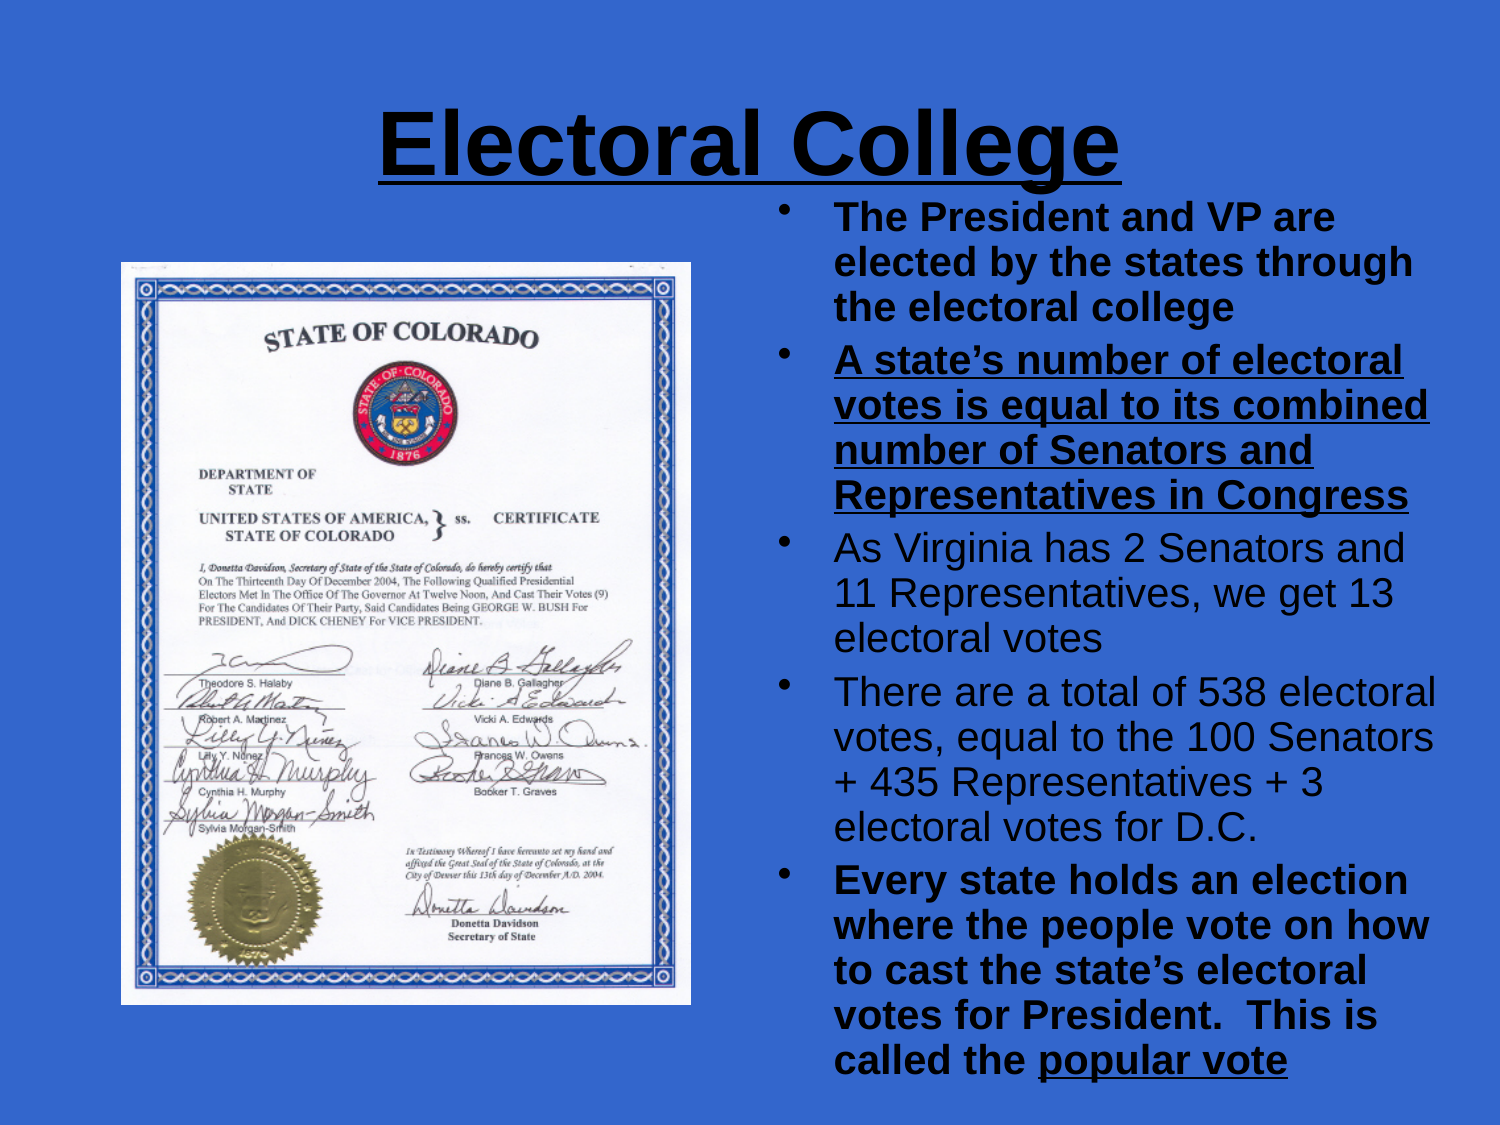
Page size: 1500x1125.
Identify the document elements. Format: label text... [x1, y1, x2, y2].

title Electoral College [75, 45, 1425, 233]
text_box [121, 262, 691, 1006]
list The President and VP are elected by the states through the electoral college A state’s number of electoral votes is equal to its combined number of Senators and Representatives in Congress As Virginia has 2 Senators and 11 Representatives, we get 13 electoral votes There are a total of 538 electoral votes, equal to the 100 Senators + 435 Representatives + 3 electoral votes for D.C. Every state holds an election where the people vote on how to cast the state’s electoral votes for President. This is called the popular vote [762, 187, 1475, 1075]
